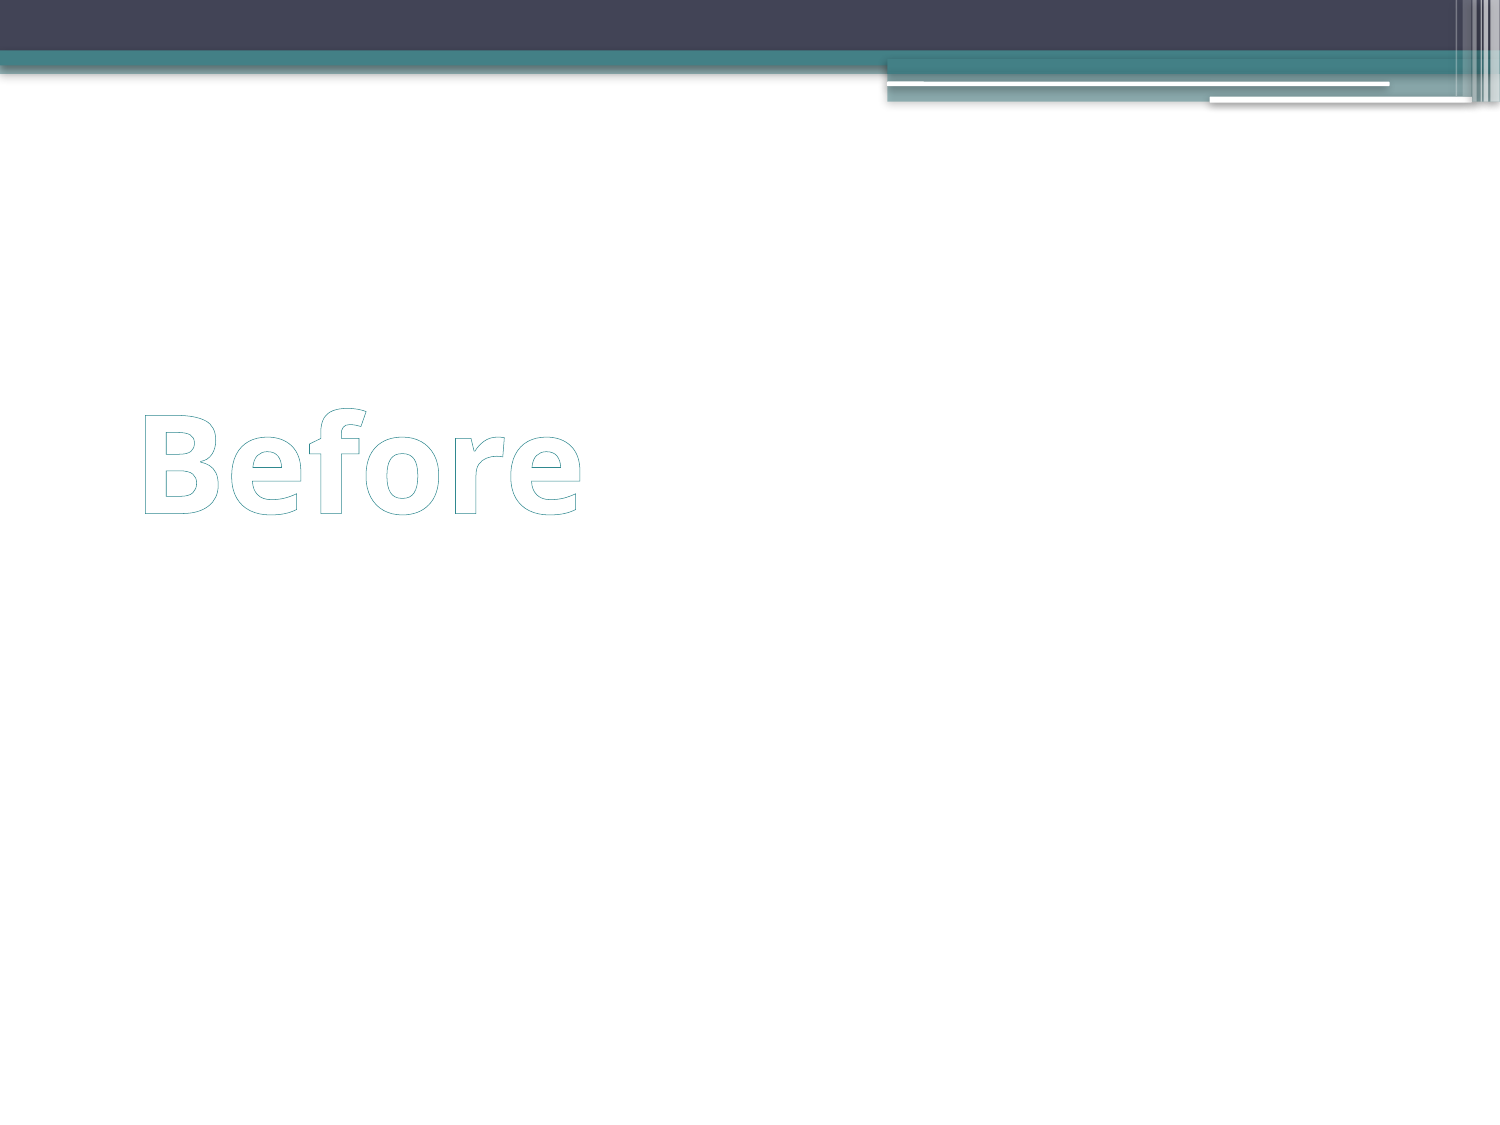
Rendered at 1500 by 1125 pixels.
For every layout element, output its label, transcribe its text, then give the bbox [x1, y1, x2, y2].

title Before [118, 324, 1394, 549]
